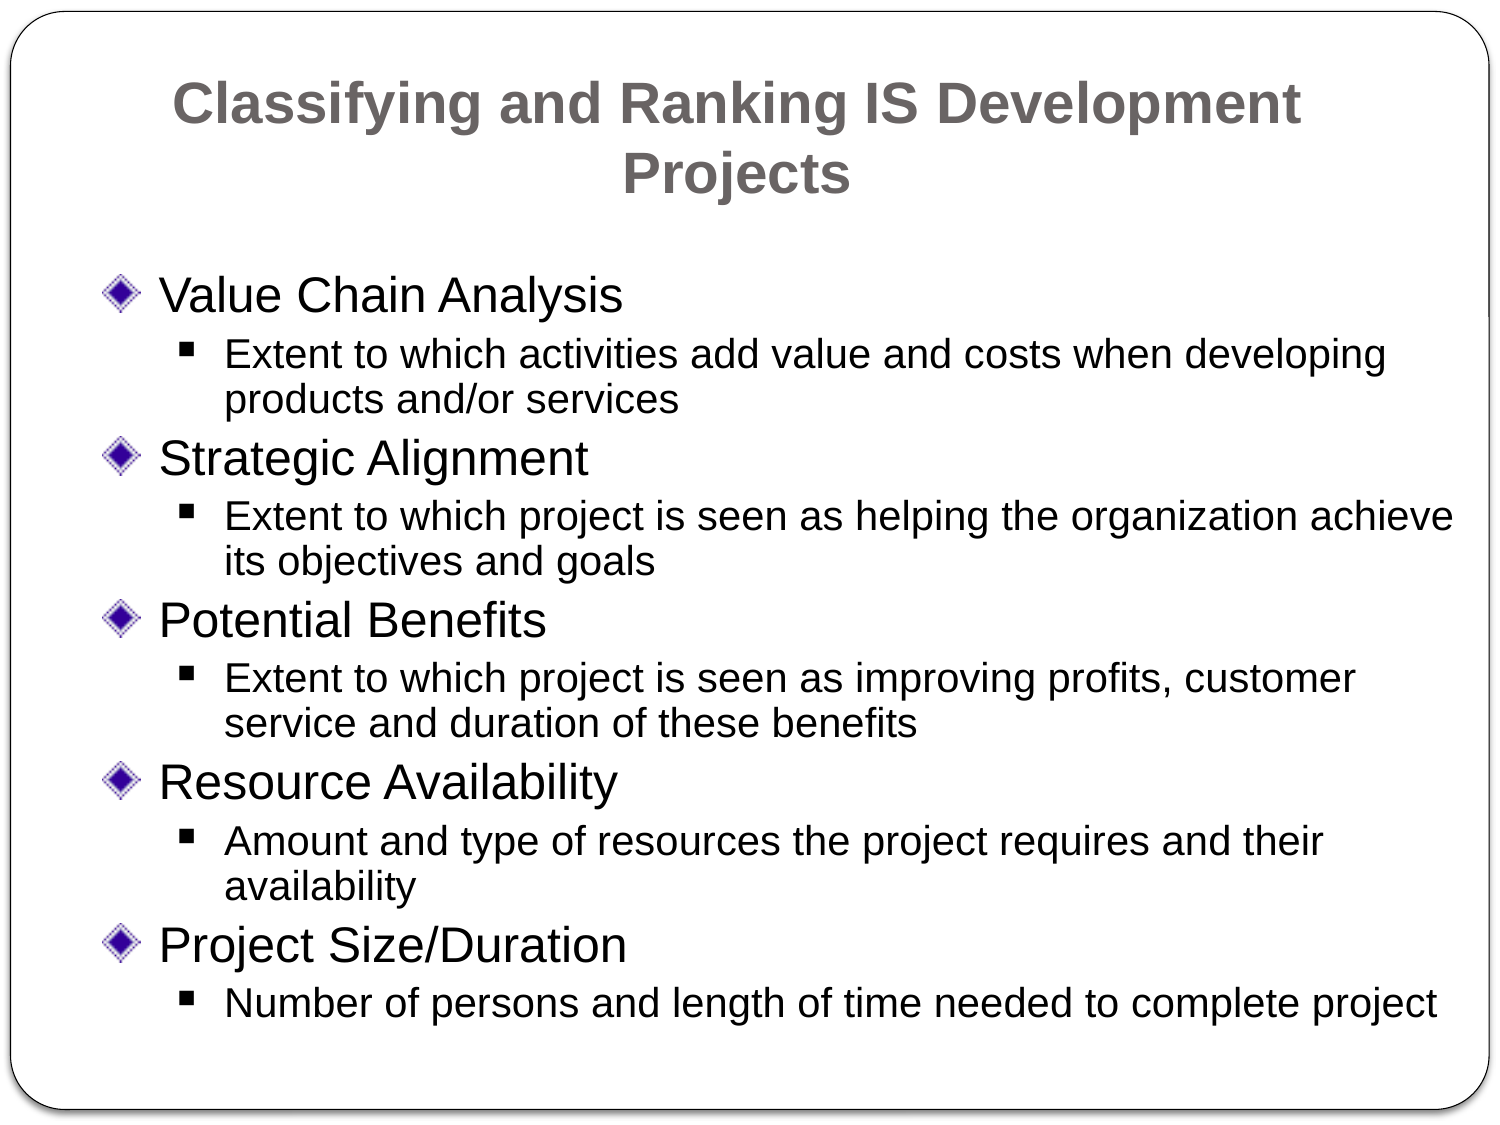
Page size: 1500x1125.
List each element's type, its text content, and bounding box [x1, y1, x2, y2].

picture [102, 761, 141, 800]
text_box Classifying and Ranking IS Development Projects [99, 112, 1375, 213]
text_box Value Chain Analysis Extent to which activities add value and costs when developing products and/or services Strategic Alignment Extent to which project is seen as helping the organization achieve its objectives and goals Potential Benefits Extent to which project is seen as improving profits, customer service and duration of these benefits Resource Availability Amount and type of resources the project requires and their availability Project Size/Duration Number of persons and length of time needed to complete project [87, 262, 1500, 1000]
picture [102, 923, 141, 963]
picture [102, 274, 141, 313]
picture [102, 599, 141, 638]
picture [102, 436, 141, 476]
